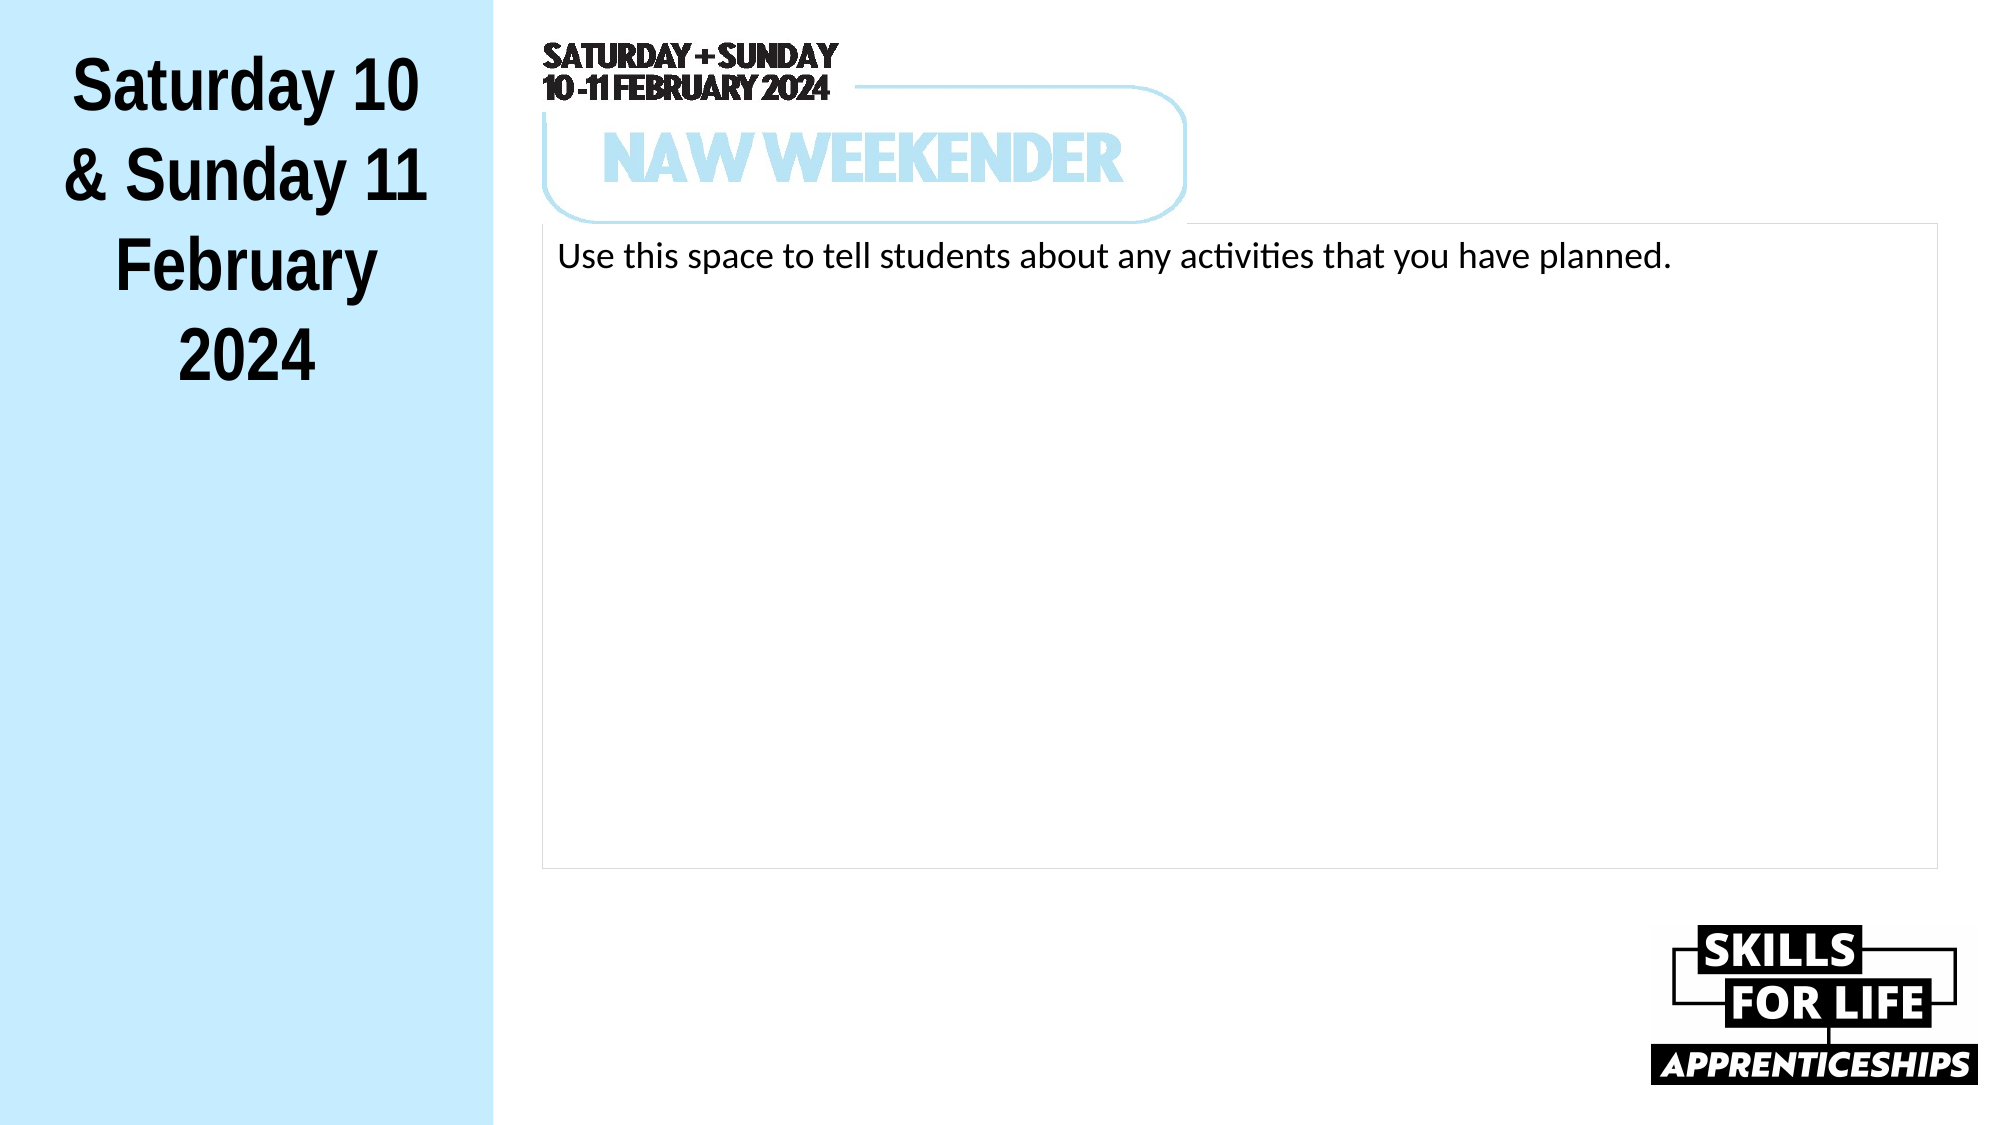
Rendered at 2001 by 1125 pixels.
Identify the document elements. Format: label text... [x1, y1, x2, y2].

picture [1651, 925, 1978, 1085]
text_box Saturday 10 & Sunday 11 February 2024 [49, 27, 445, 403]
text_box [0, 0, 494, 1125]
picture [542, 39, 1187, 224]
text_box Use this space to tell students about any activities that you have planned. [542, 223, 1938, 869]
